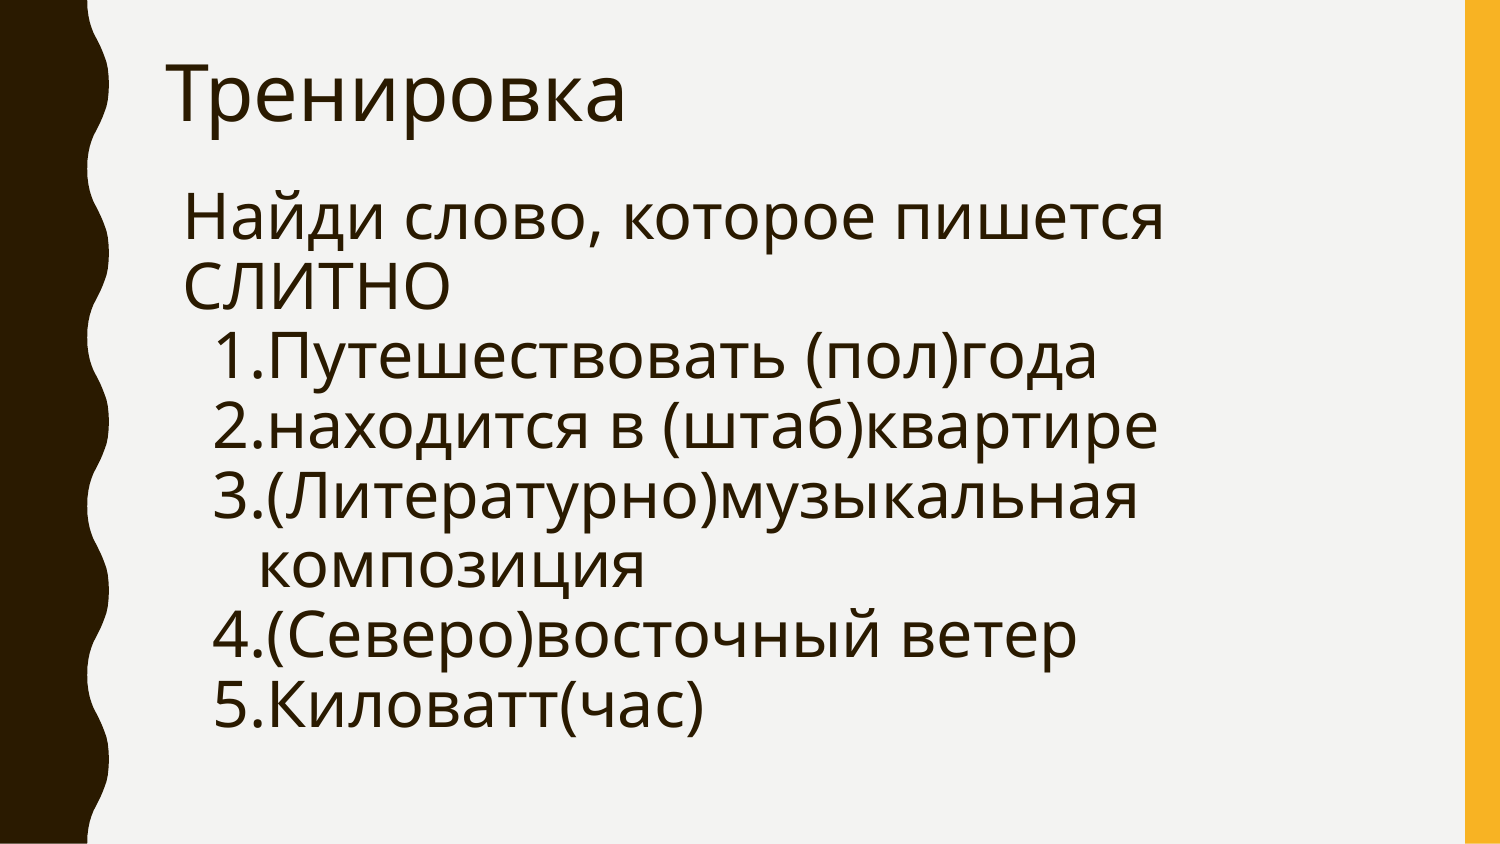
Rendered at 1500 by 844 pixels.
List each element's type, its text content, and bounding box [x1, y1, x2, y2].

title Тренировка [154, 47, 1407, 169]
text_box Найди слово, которое пишется СЛИТНО Путешествовать (пол)года находится в (штаб)квартире (Литературно)музыкальная композиция (Северо)восточный ветер Киловатт(час) [167, 168, 1333, 792]
